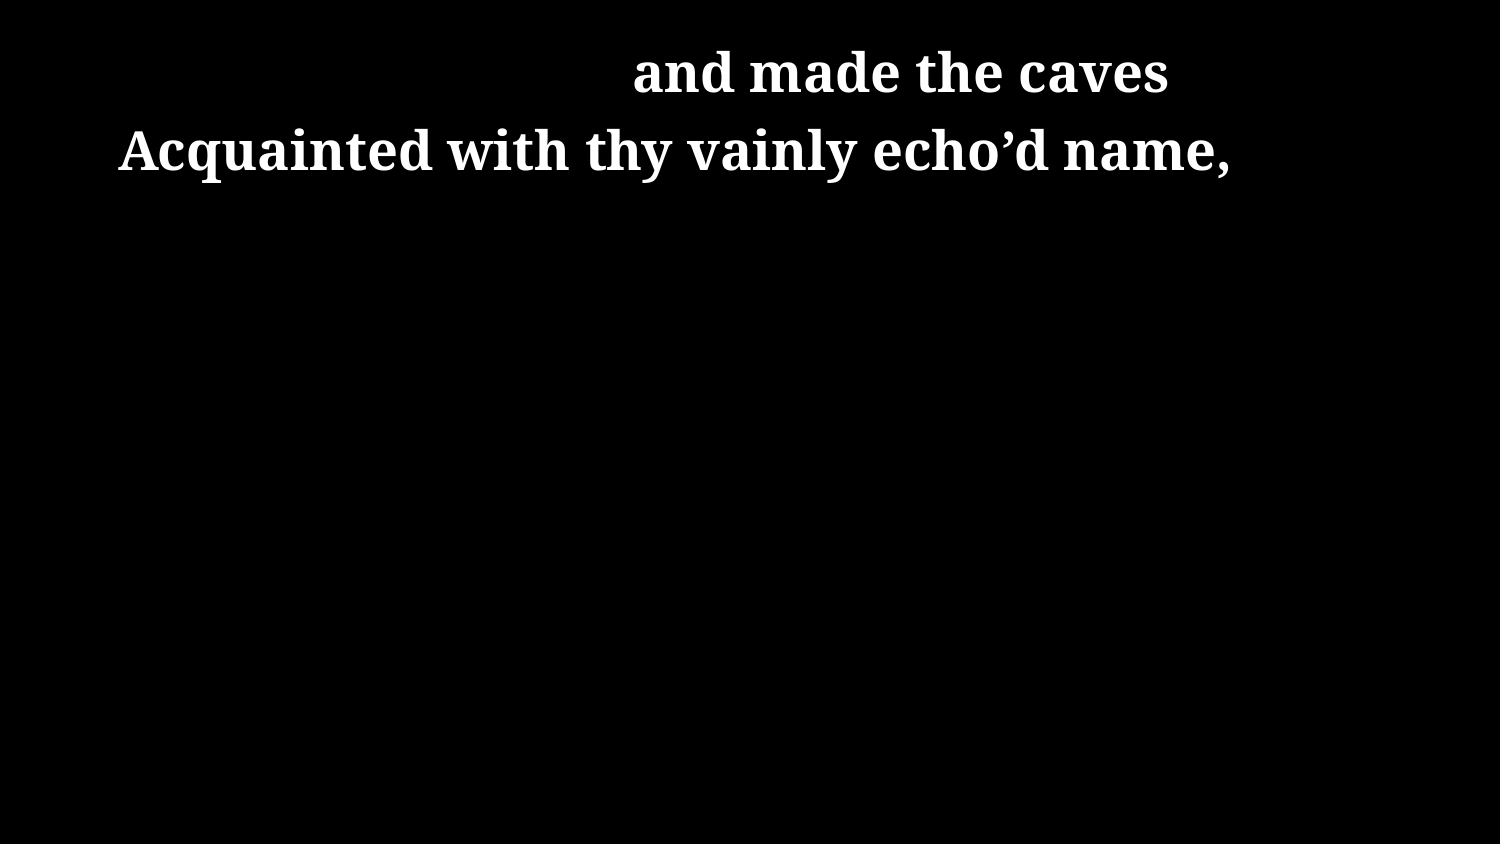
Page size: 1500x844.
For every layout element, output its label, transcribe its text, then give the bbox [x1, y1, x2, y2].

title and made the caves Acquainted with thy vainly echo’d name, [103, 17, 1397, 299]
